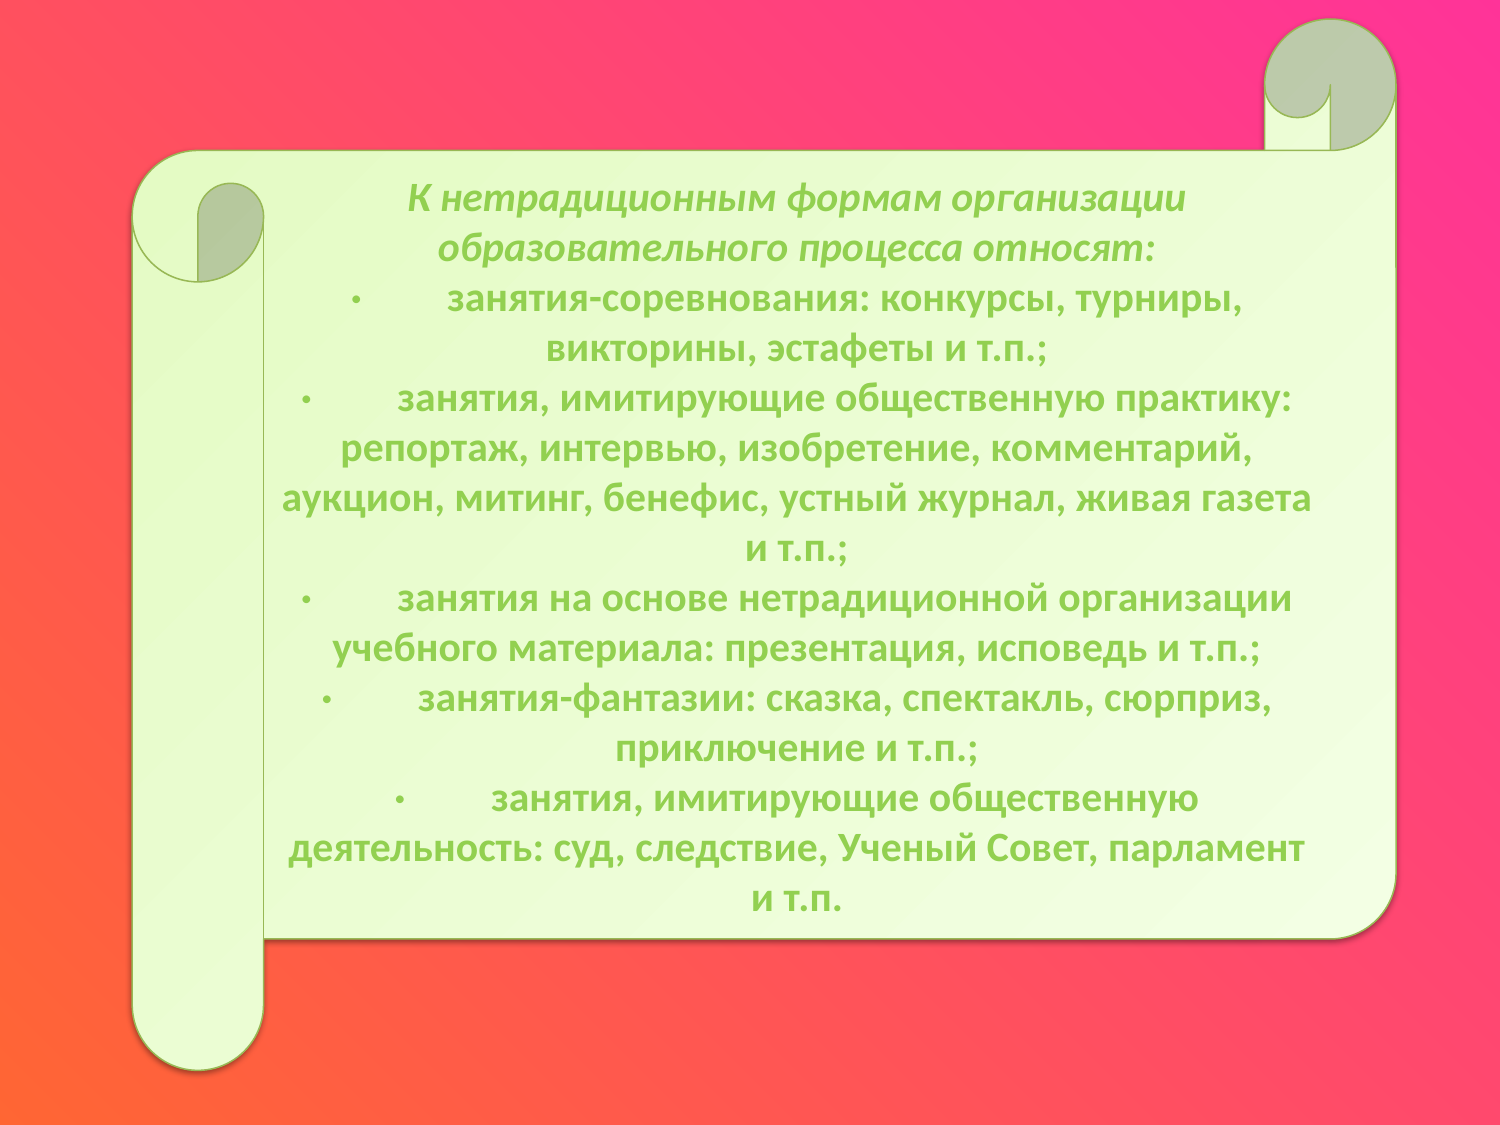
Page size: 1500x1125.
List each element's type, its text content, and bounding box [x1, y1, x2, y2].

text_box К нетрадиционным формам организации образовательного процесса относят: · занятия-соревнования: конкурсы, турниры, викторины, эстафеты и т.п.; · занятия, имитирующие общественную практику: репортаж, интервью, изобретение, комментарий, аукцион, митинг, бенефис, устный журнал, живая газета и т.п.; · занятия на основе нетрадиционной организации учебного материала: презентация, исповедь и т.п.; · занятия-фантазии: сказка, спектакль, сюрприз, приключение и т.п.; · занятия, имитирующие общественную деятельность: суд, следствие, Ученый Совет, парламент и т.п. [131, 18, 1397, 1072]
